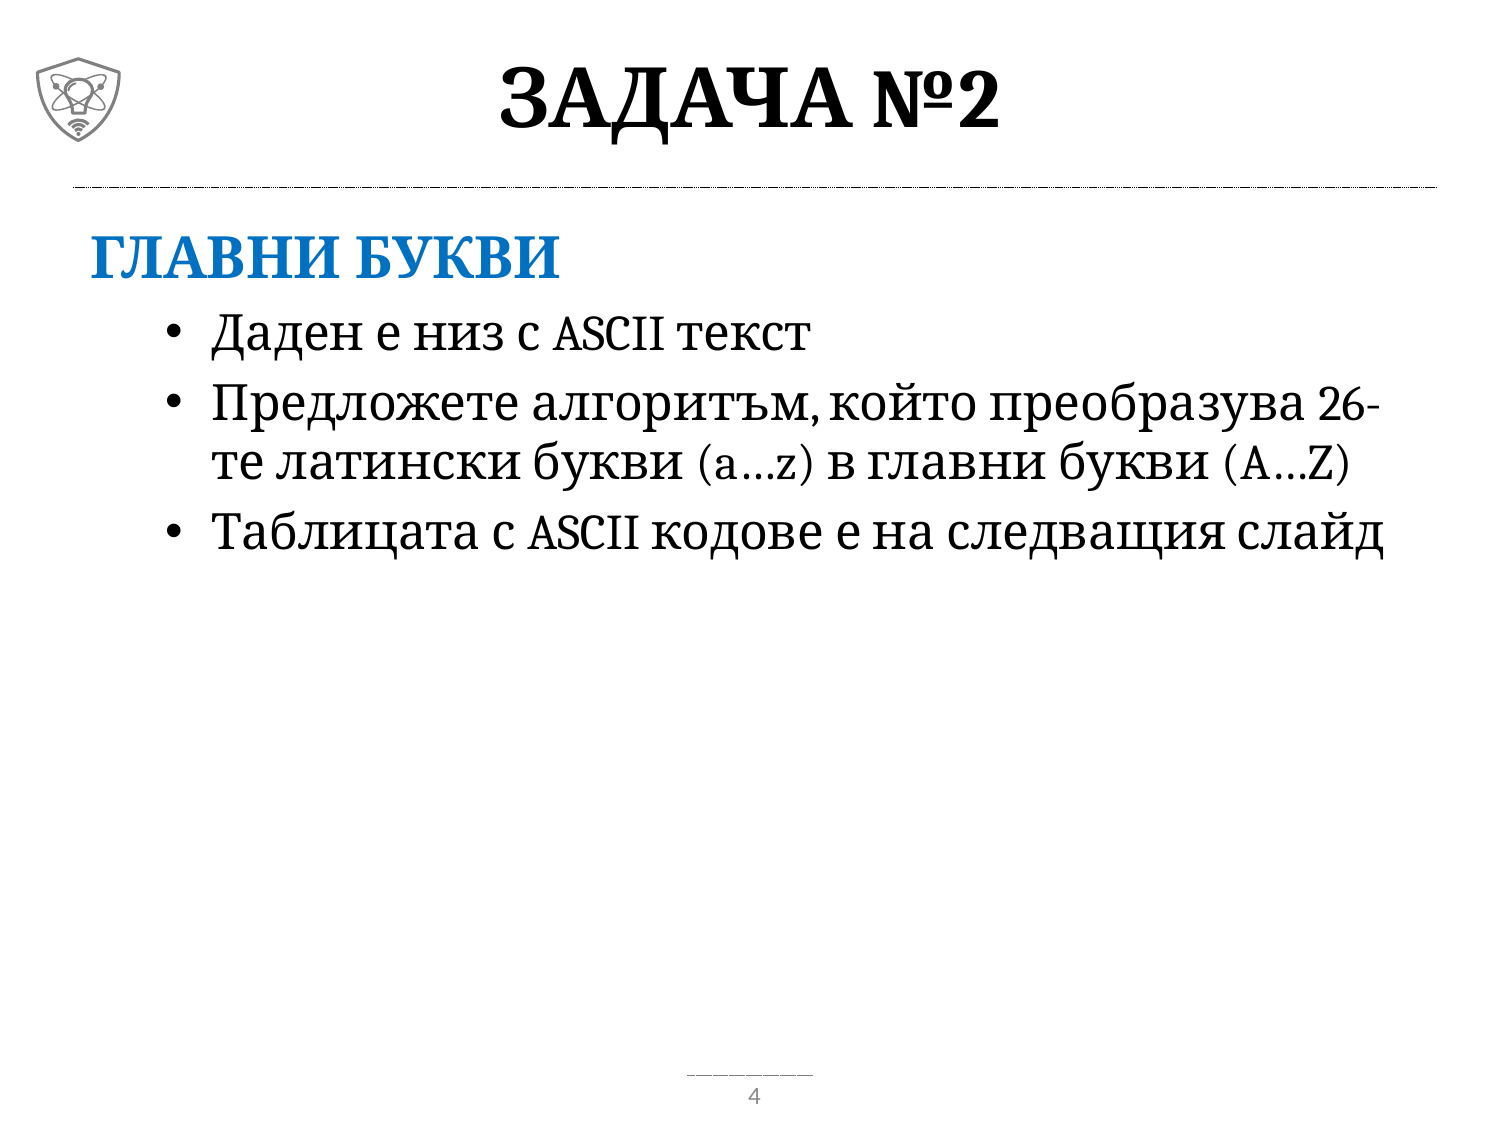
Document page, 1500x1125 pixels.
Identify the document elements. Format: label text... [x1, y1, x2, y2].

title Задача №2 [0, 0, 1500, 188]
list Главни букви Даден е низ с ASCII текст Предложете алгоритъм, който преобразува 26-те латински букви (a…z) в главни букви (A…Z) Таблицата с ASCII кодове е на следващия слайд [75, 212, 1450, 1063]
slide_number 4 [579, 1065, 930, 1125]
